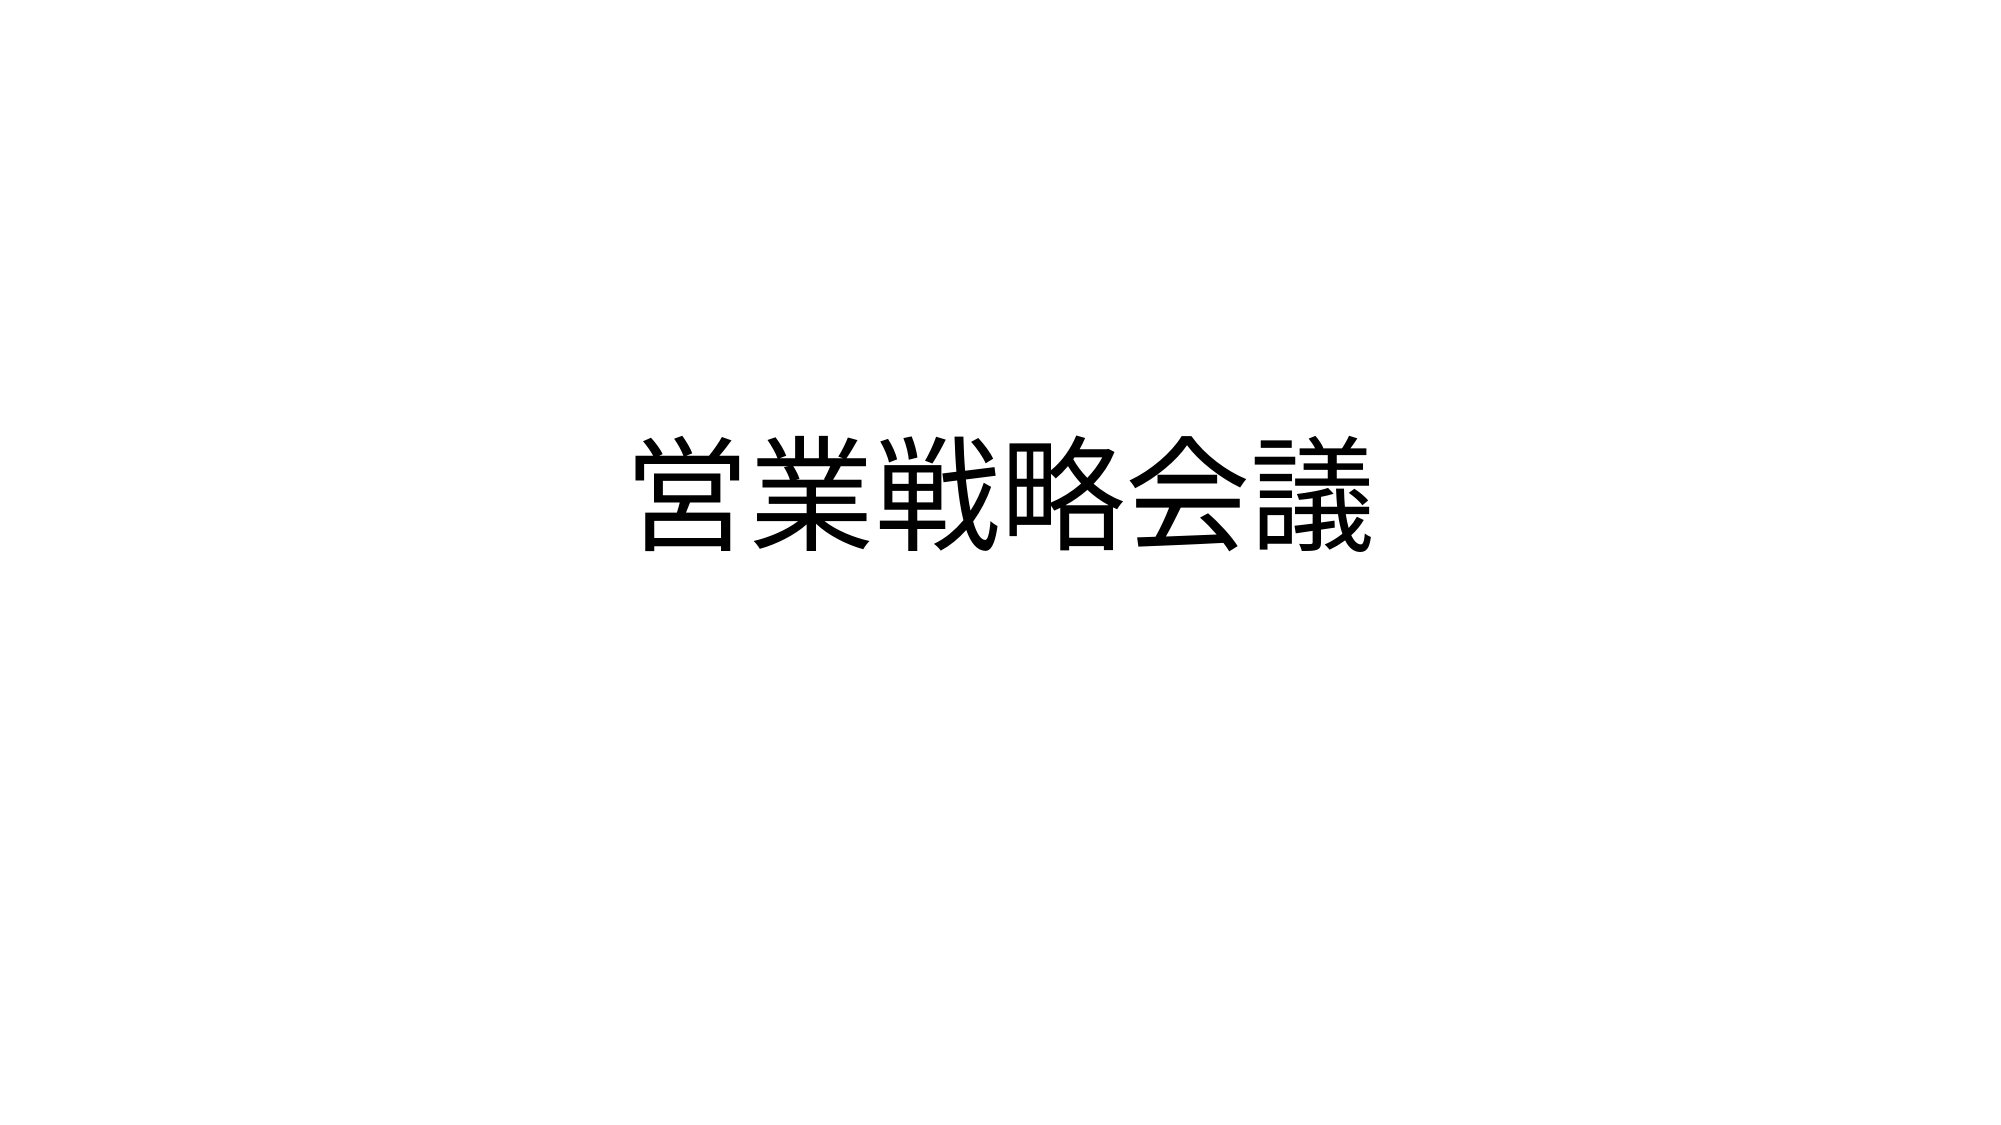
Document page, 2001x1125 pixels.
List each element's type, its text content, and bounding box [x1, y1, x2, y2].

title 営業戦略会議 [249, 184, 1750, 576]
